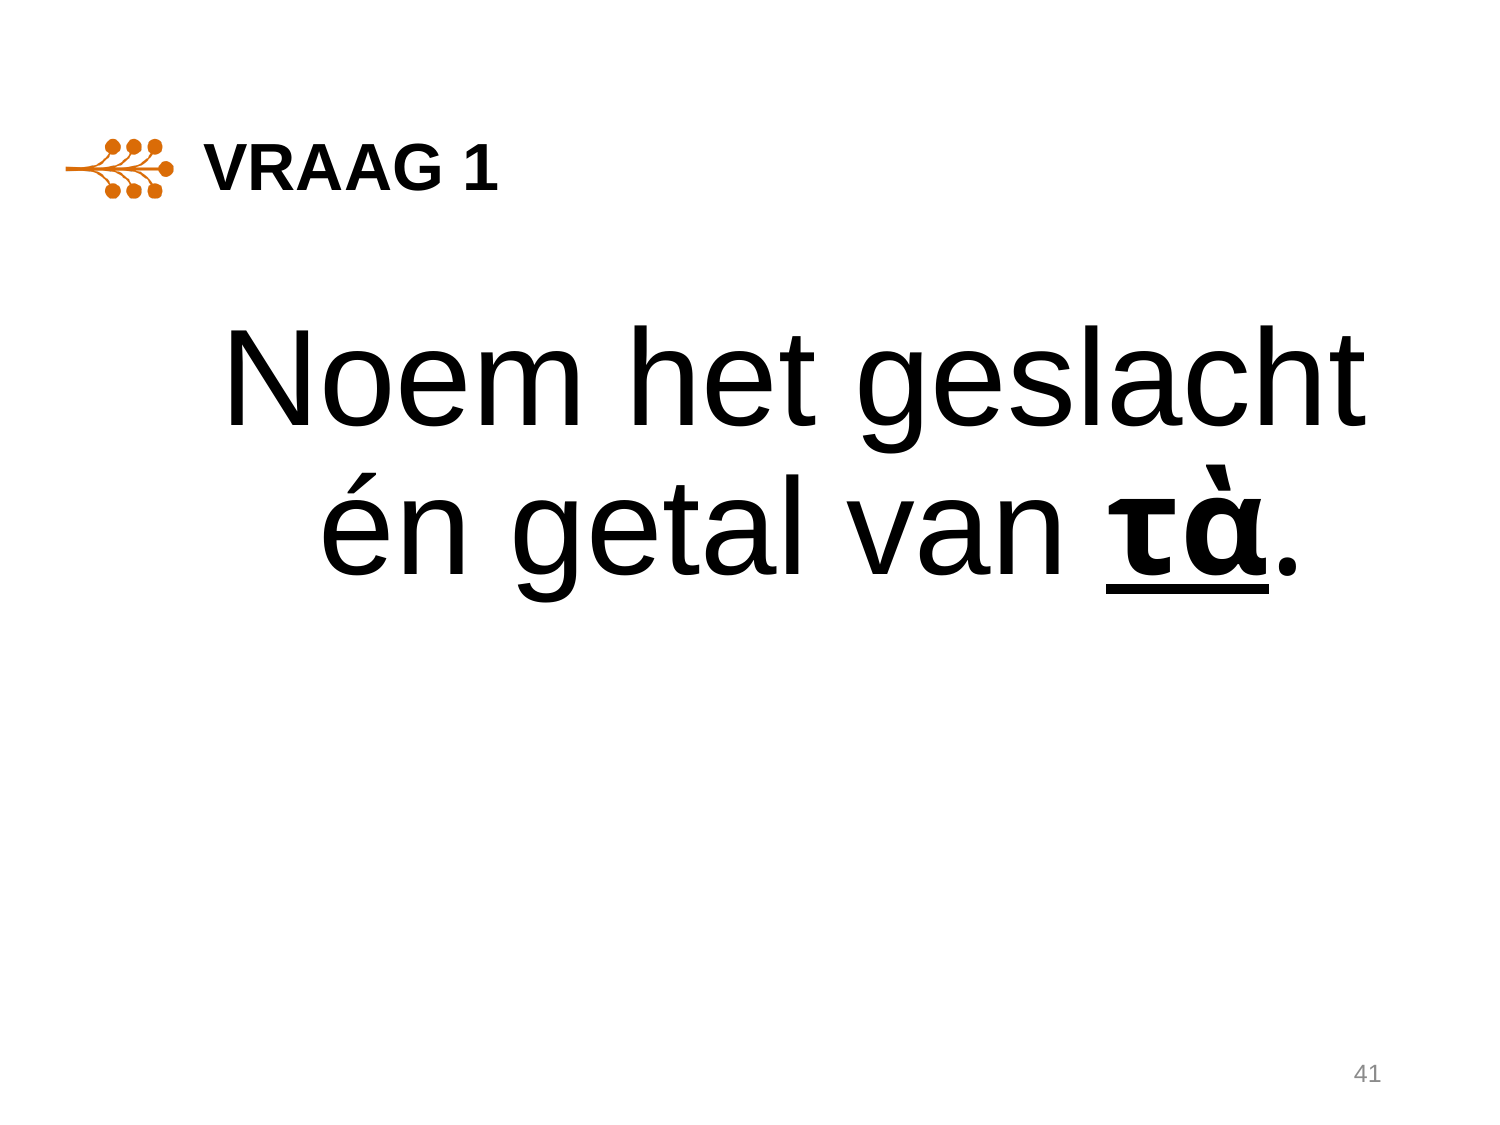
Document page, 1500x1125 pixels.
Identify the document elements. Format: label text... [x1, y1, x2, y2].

list Noem het geslacht én getal van τὰ. [190, 299, 1397, 1014]
title Vraag 1 [188, 59, 1397, 278]
slide_number 41 [1059, 1042, 1397, 1103]
picture [65, 138, 174, 199]
